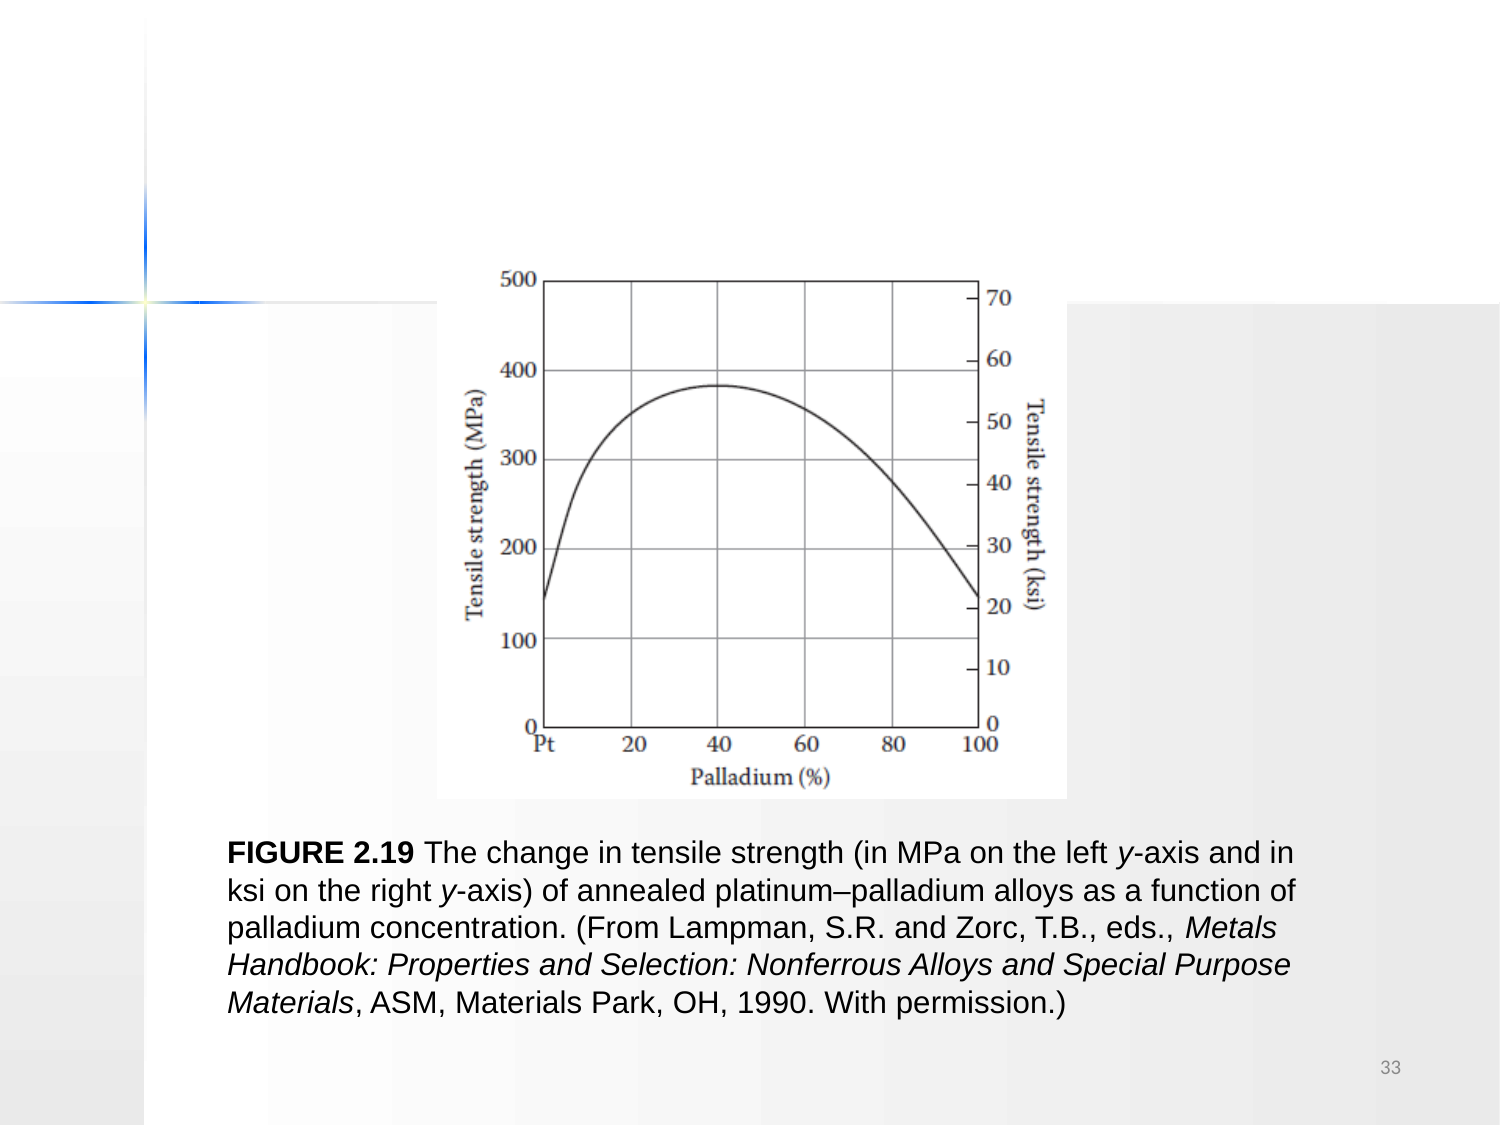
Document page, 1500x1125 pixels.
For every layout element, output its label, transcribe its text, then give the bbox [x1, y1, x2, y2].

text_box FIGURE 2.19 The change in tensile strength (in MPa on the left y-axis and in ksi on the right y-axis) of annealed platinum–palladium alloys as a function of palladium concentration. (From Lampman, S.R. and Zorc, T.B., eds., Metals Handbook: Properties and Selection: Nonferrous Alloys and Special Purpose Materials, ASM, Materials Park, OH, 1990. With permission.) [212, 824, 1325, 1027]
picture [436, 262, 1068, 799]
